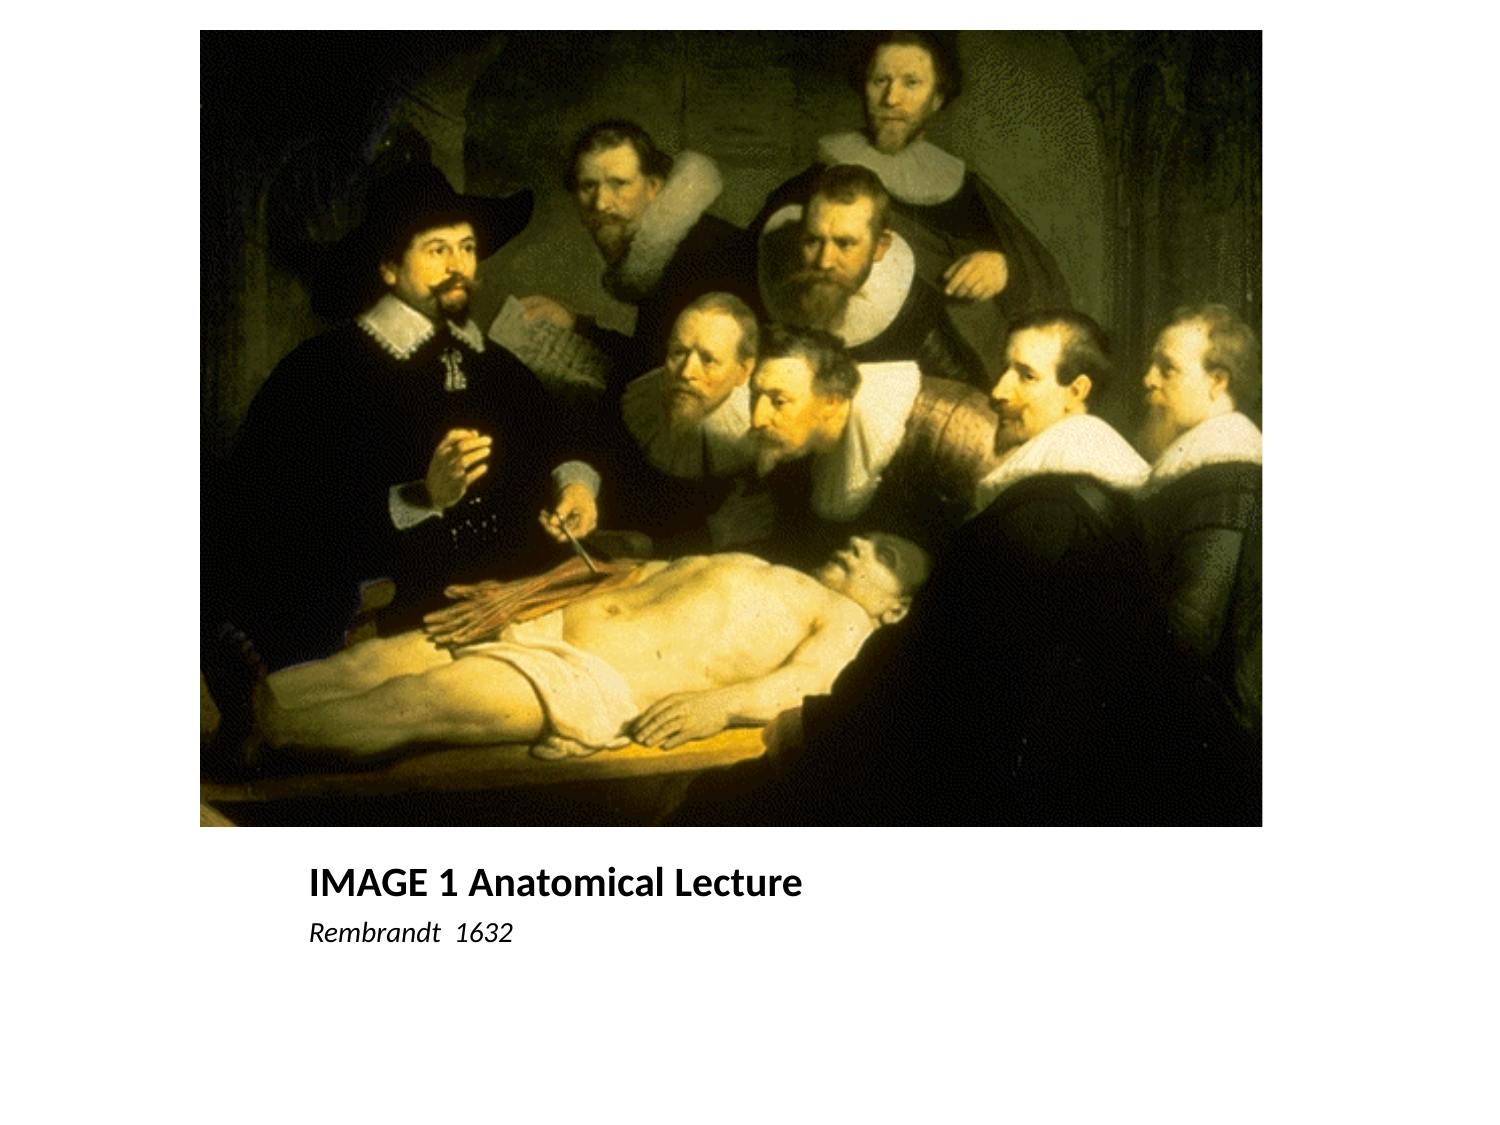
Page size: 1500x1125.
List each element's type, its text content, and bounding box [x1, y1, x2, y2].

picture [199, 29, 1263, 828]
title IMAGE 1 Anatomical Lecture [294, 836, 1194, 905]
list Rembrandt 1632 [294, 905, 1194, 1038]
